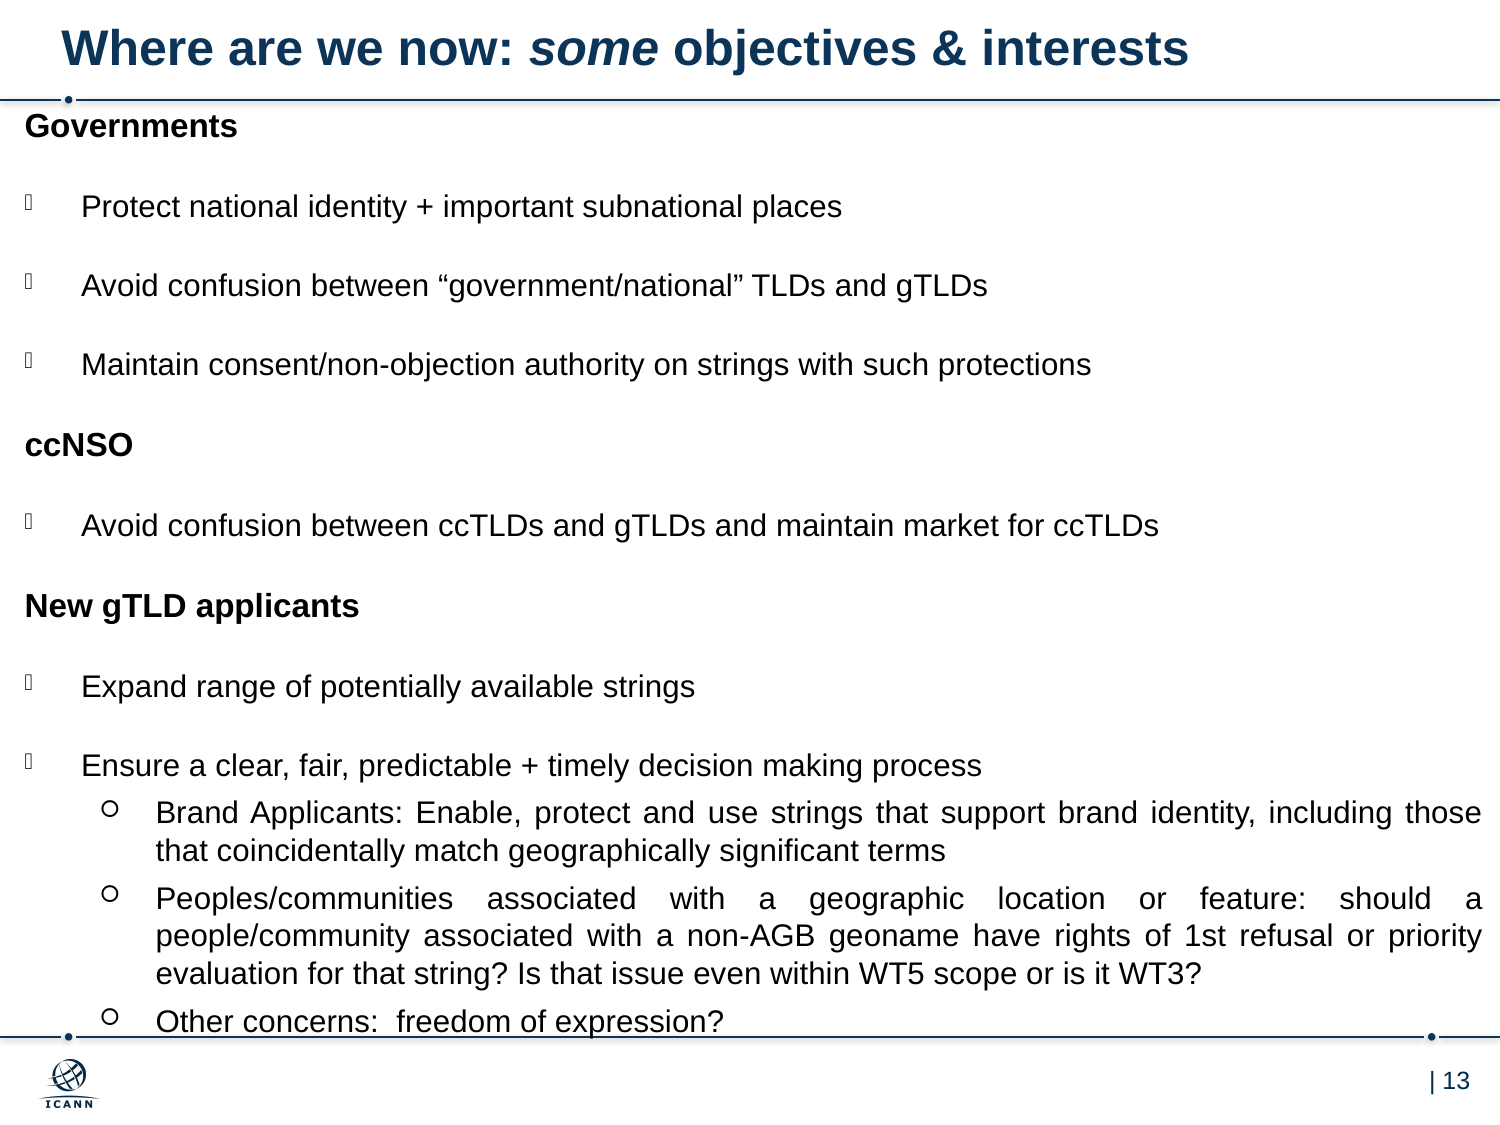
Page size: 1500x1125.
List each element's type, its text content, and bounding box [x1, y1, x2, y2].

list Governments Protect national identity + important subnational places Avoid confusion between “government/national” TLDs and gTLDs Maintain consent/non-objection authority on strings with such protections ccNSO Avoid confusion between ccTLDs and gTLDs and maintain market for ccTLDs New gTLD applicants Expand range of potentially available strings Ensure a clear, fair, predictable + timely decision making process Brand Applicants: Enable, protect and use strings that support brand identity, including those that coincidentally match geographically significant terms Peoples/communities associated with a geographic location or feature: should a people/community associated with a non-AGB geoname have rights of 1st refusal or priority evaluation for that string? Is that issue even within WT5 scope or is it WT3? Other concerns: freedom of expression? [24, 104, 1485, 1007]
picture [38, 1059, 100, 1108]
title Where are we now: some objectives & interests [61, 7, 1376, 82]
